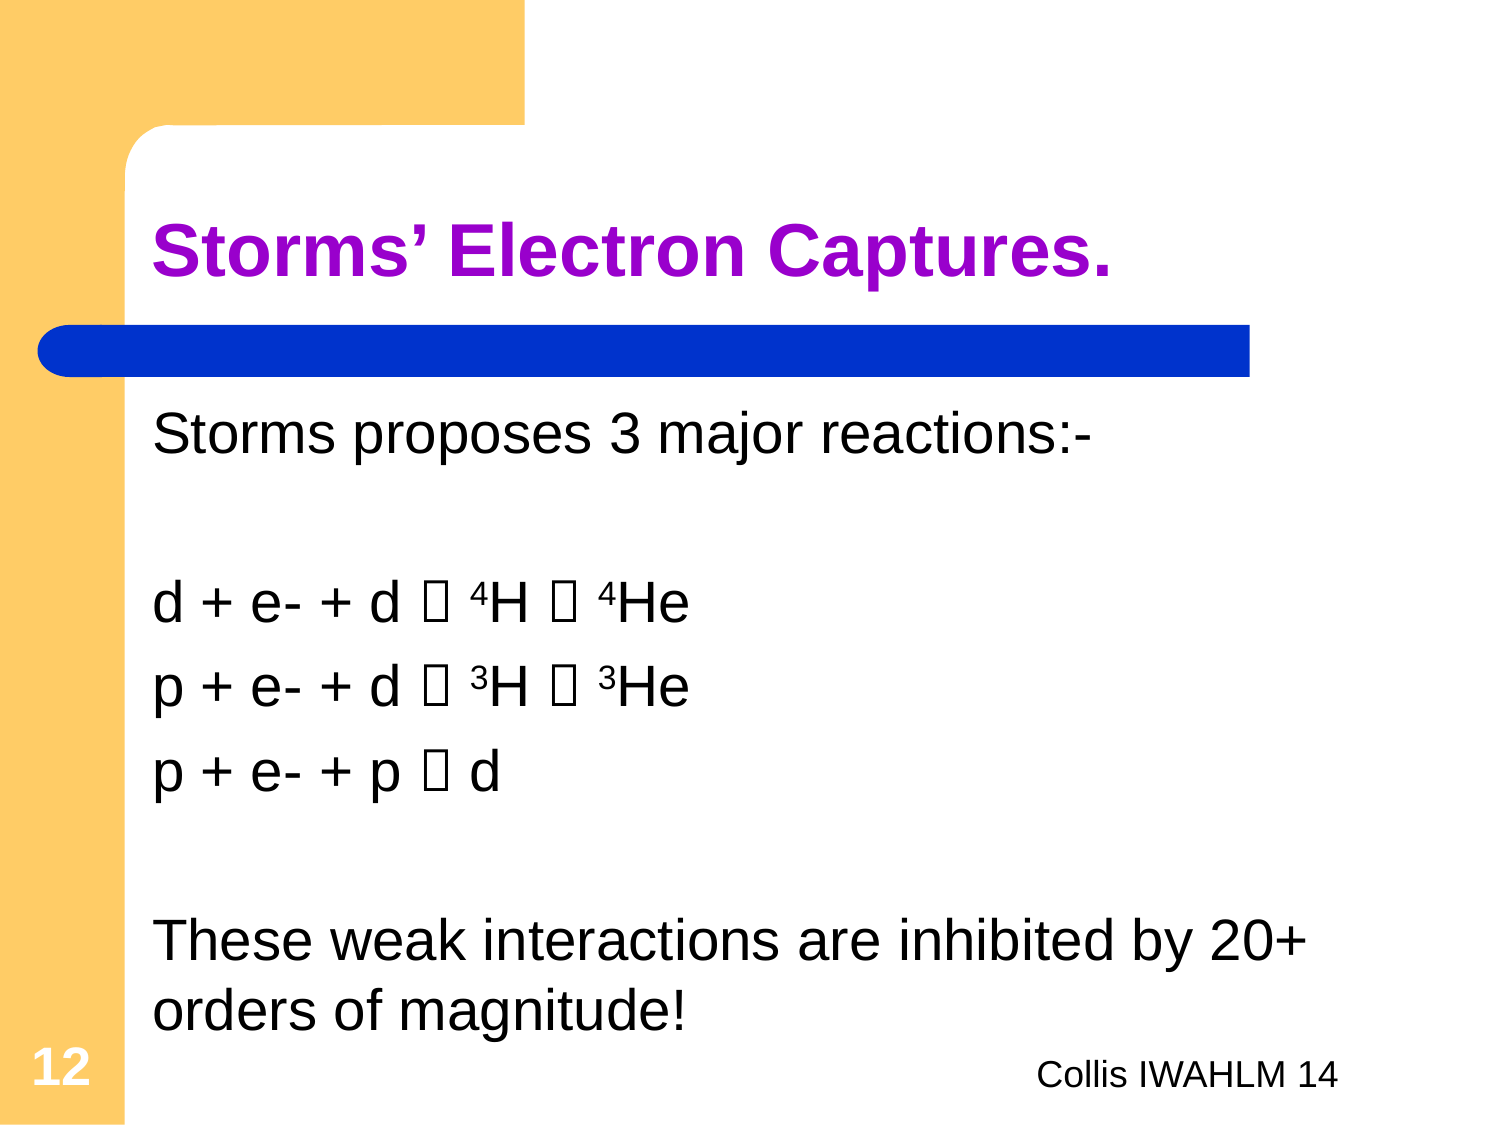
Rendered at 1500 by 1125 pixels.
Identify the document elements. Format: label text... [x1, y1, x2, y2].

text_box Storms’ Electron Captures. [136, 136, 1413, 301]
footer Collis IWAHLM 14 [949, 1024, 1426, 1103]
text_box Storms proposes 3 major reactions:- d + e- + d  4H  4He p + e- + d  3H  3He p + e- + p  d These weak interactions are inhibited by 20+ orders of magnitude! [137, 387, 1400, 999]
text_box 12 [13, 1023, 111, 1105]
